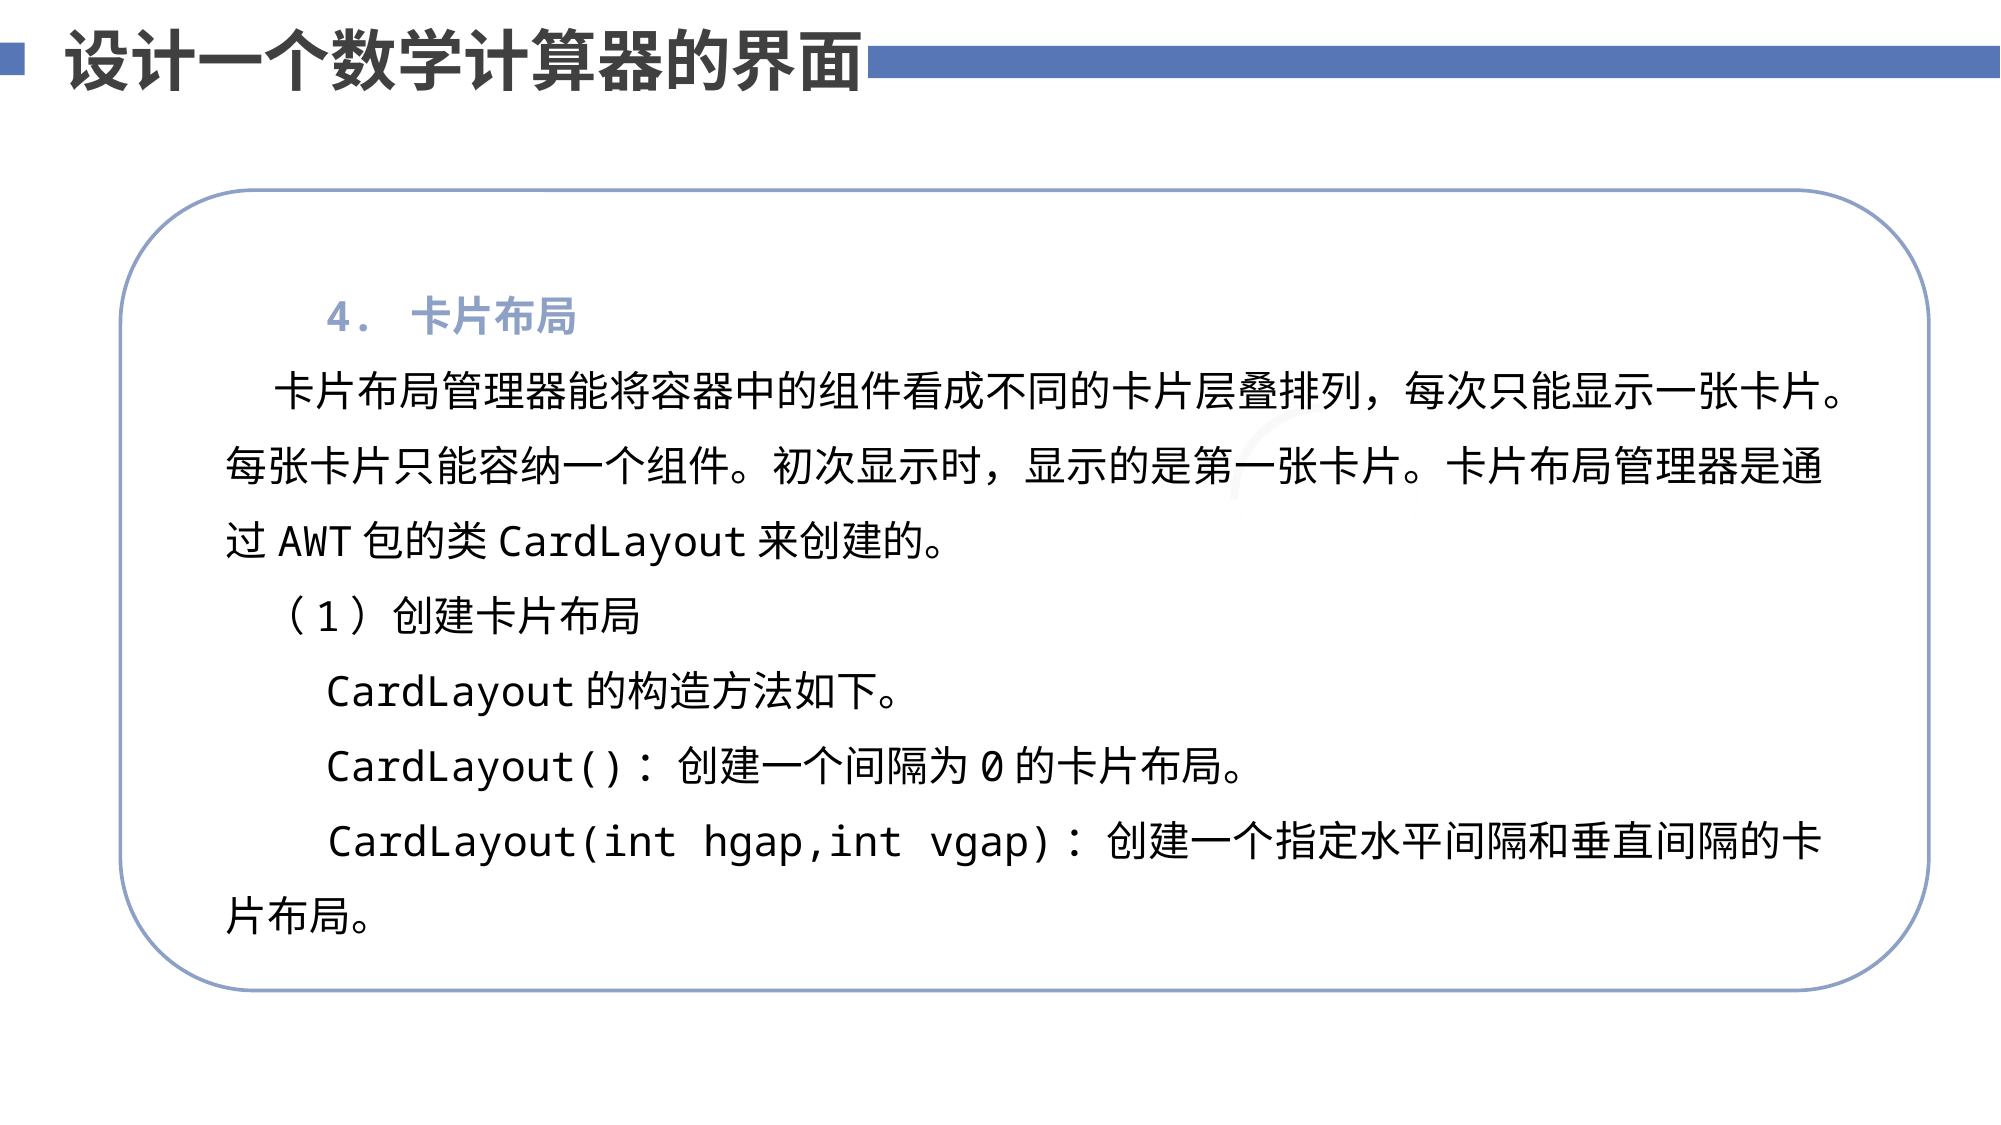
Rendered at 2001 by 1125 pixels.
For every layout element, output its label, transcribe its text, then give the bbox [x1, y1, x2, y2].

text_box [119, 189, 1930, 992]
text_box [867, 45, 2000, 79]
text_box 4. 卡片布局 卡片布局管理器能将容器中的组件看成不同的卡片层叠排列，每次只能显示一张卡片。每张卡片只能容纳一个组件。初次显示时，显示的是第一张卡片。卡片布局管理器是通过AWT包的类CardLayout来创建的。 （1）创建卡片布局 CardLayout的构造方法如下。 CardLayout()：创建一个间隔为0的卡片布局。 CardLayout(int hgap,int vgap)：创建一个指定水平间隔和垂直间隔的卡片布局。 [211, 257, 1839, 948]
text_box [1451, 385, 1494, 447]
text_box 设计一个数学计算器的界面 [63, 18, 865, 99]
text_box [0, 41, 26, 76]
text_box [1234, 407, 1413, 587]
